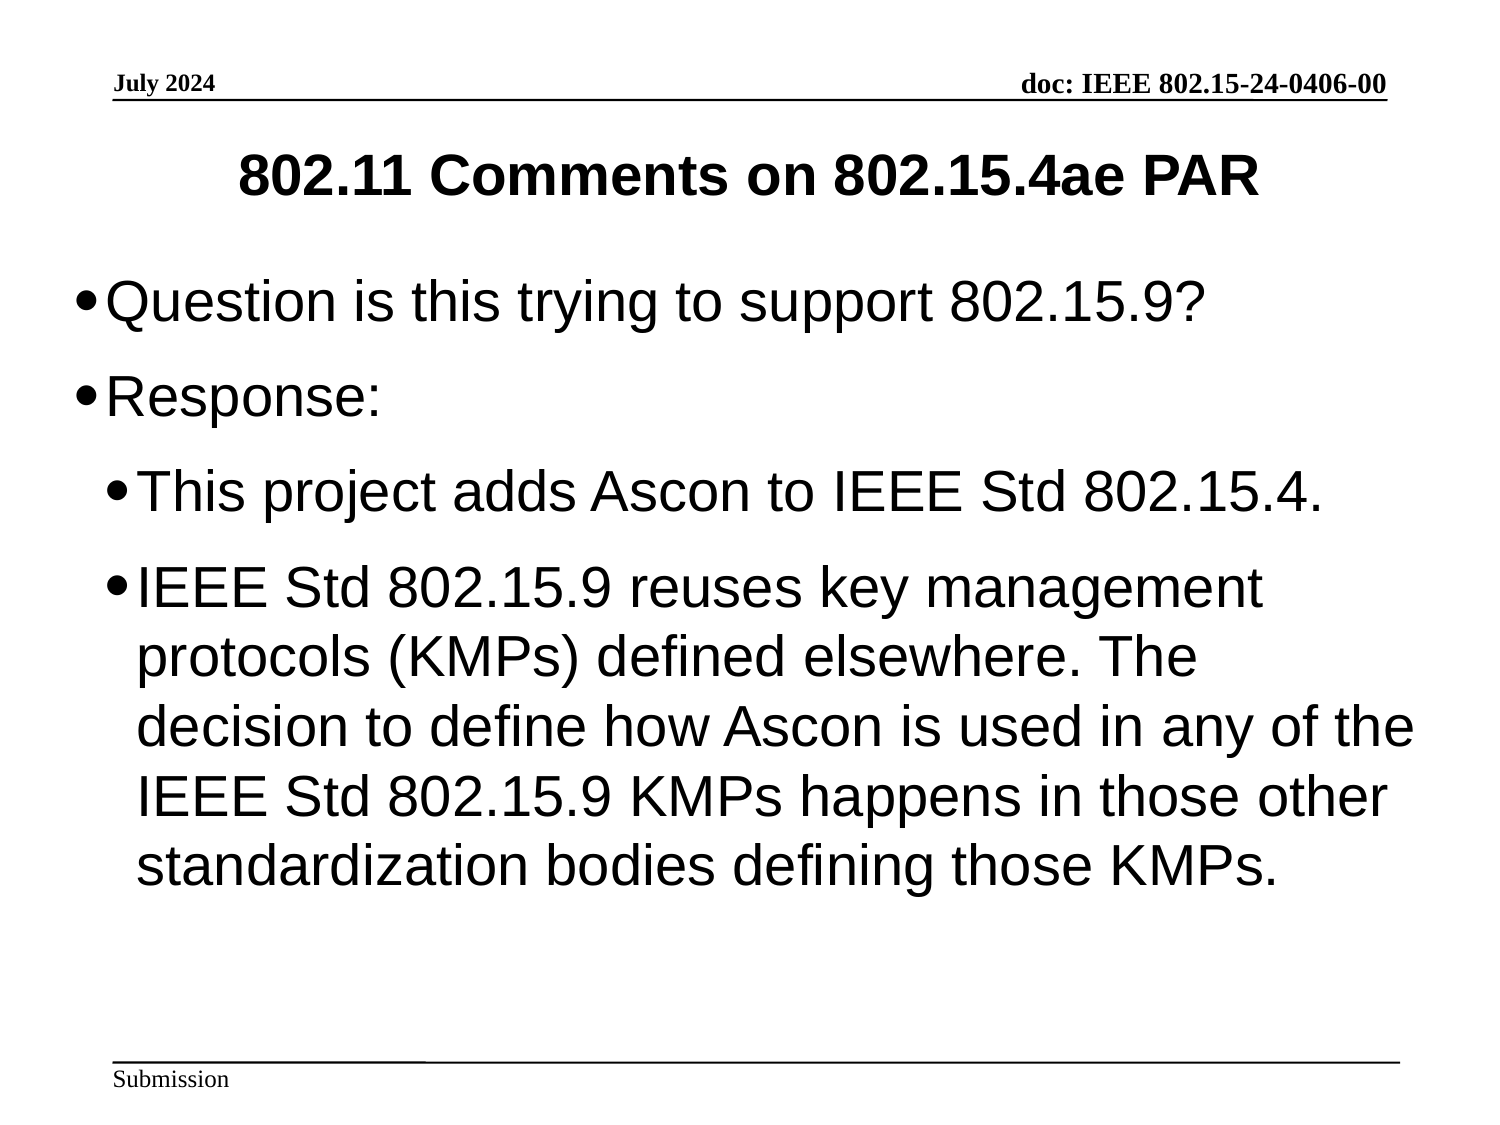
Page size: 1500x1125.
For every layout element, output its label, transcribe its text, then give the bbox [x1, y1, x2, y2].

text_box Question is this trying to support 802.15.9? Response: This project adds Ascon to IEEE Std 802.15.4. IEEE Std 802.15.9 reuses key management protocols (KMPs) defined elsewhere. The decision to define how Ascon is used in any of the IEEE Std 802.15.9 KMPs happens in those other standardization bodies defining those KMPs. [74, 263, 1425, 916]
text_box 802.11 Comments on 802.15.4ae PAR [74, 112, 1425, 233]
